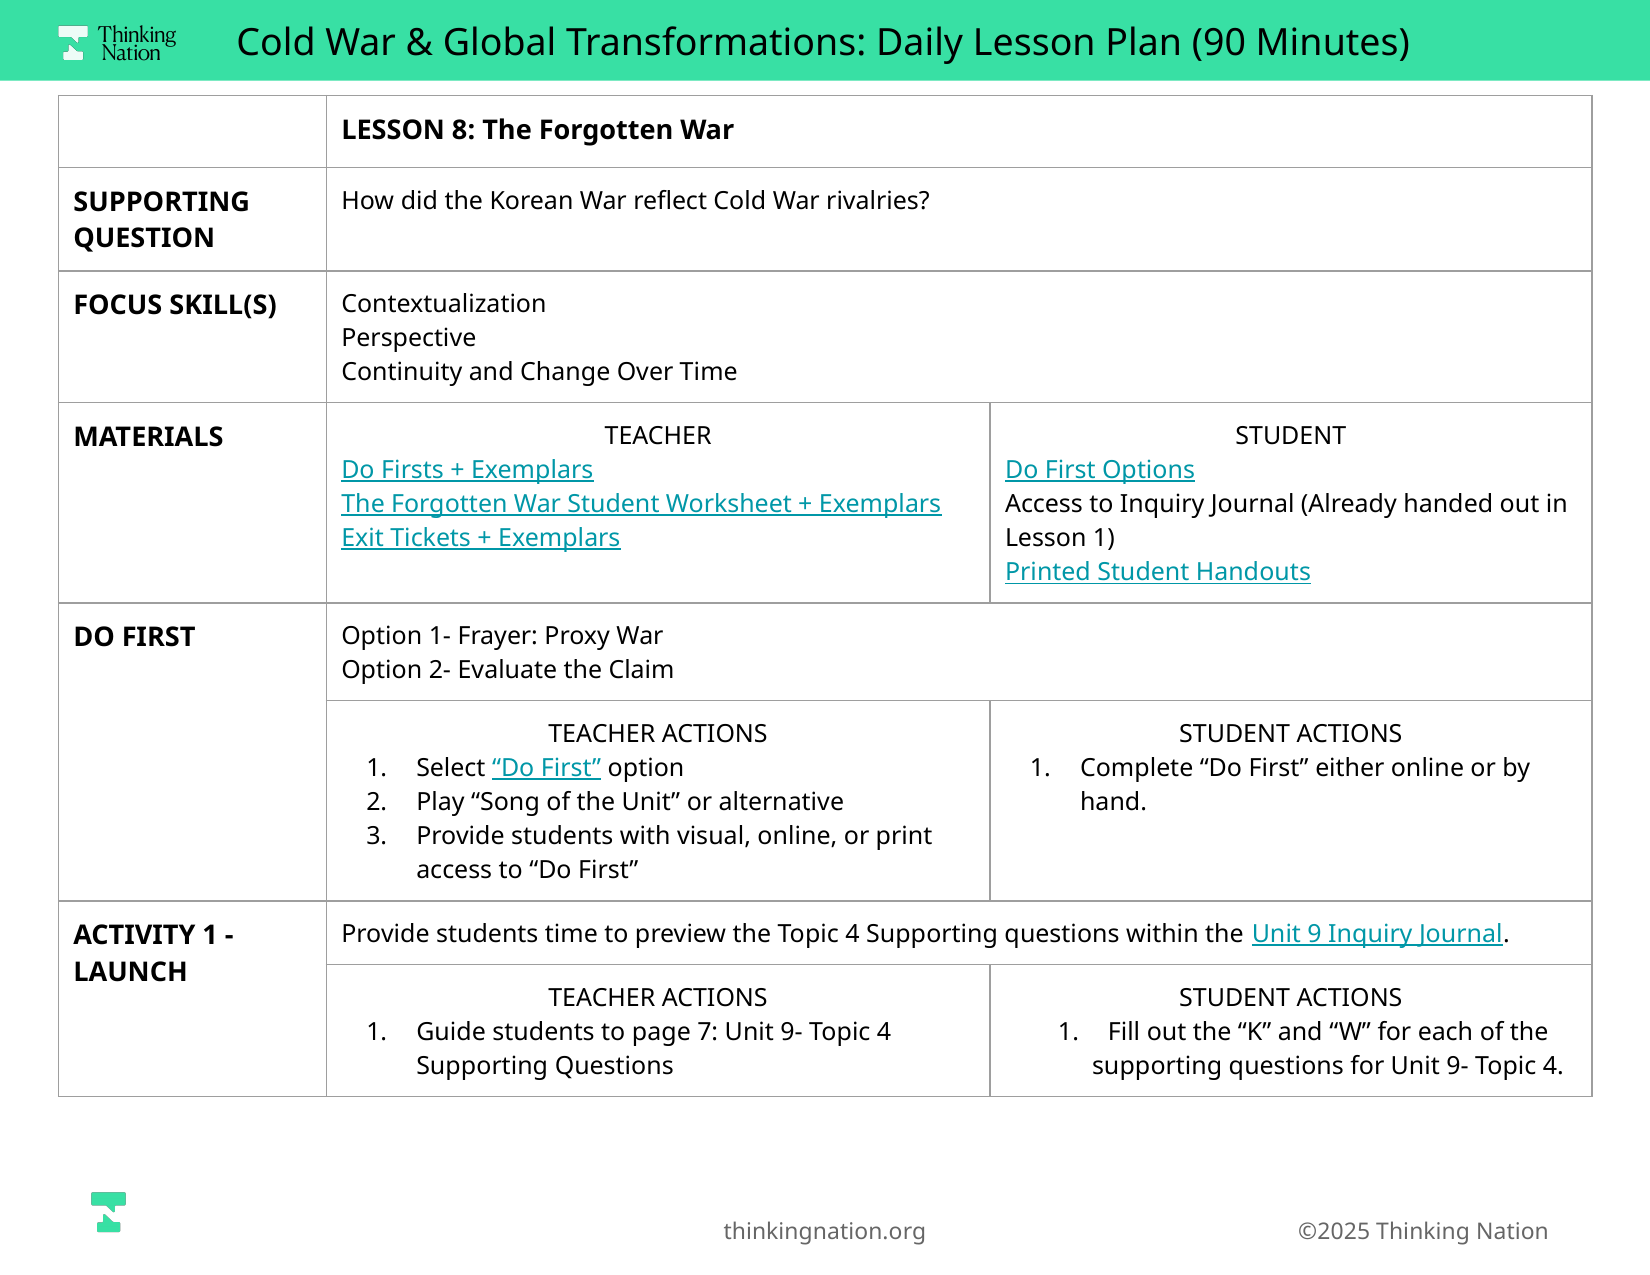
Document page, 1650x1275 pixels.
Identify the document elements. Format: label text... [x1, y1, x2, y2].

table_header [59, 96, 326, 167]
picture [80, 1184, 136, 1240]
table_cell Option 1- Frayer: Proxy War Option 2- Evaluate the Claim [327, 604, 1591, 700]
table_header LESSON 8: The Forgotten War [327, 96, 1591, 167]
table_cell MATERIALS [59, 403, 326, 602]
table_cell ACTIVITY 1 - LAUNCH [59, 902, 326, 1096]
table_cell SUPPORTING QUESTION [59, 168, 326, 270]
table_cell Contextualization Perspective Continuity and Change Over Time [327, 272, 1591, 402]
table_cell STUDENT Do First Options Access to Inquiry Journal (Already handed out in Lesson 1) Printed Student Handouts [991, 403, 1591, 602]
text_box Cold War & Global Transformations: Daily Lesson Plan (90 Minutes) [0, 0, 1650, 81]
table_cell STUDENT ACTIONS Complete “Do First” either online or by hand. [991, 701, 1591, 900]
table_cell TEACHER ACTIONS Select “Do First” option Play “Song of the Unit” or alternative Provide students with visual, online, or print access to “Do First” [327, 701, 989, 900]
table_cell How did the Korean War reflect Cold War rivalries? [327, 168, 1591, 270]
picture [45, 14, 180, 85]
table_cell TEACHER ACTIONS Guide students to page 7: Unit 9- Topic 4 Supporting Questions [327, 965, 989, 1096]
text_box ©2025 Thinking Nation [1174, 1200, 1566, 1240]
text_box thinkingnation.org [629, 1200, 1021, 1240]
table_cell TEACHER Do Firsts + Exemplars The Forgotten War Student Worksheet + Exemplars Exit Tickets + Exemplars [327, 403, 989, 602]
table_cell Provide students time to preview the Topic 4 Supporting questions within the Unit 9 Inquiry Journal. [327, 902, 1591, 964]
table_cell STUDENT ACTIONS Fill out the “K” and “W” for each of the supporting questions for Unit 9- Topic 4. [991, 965, 1591, 1096]
table_cell DO FIRST [59, 604, 326, 900]
table_cell FOCUS SKILL(S) [59, 272, 326, 402]
